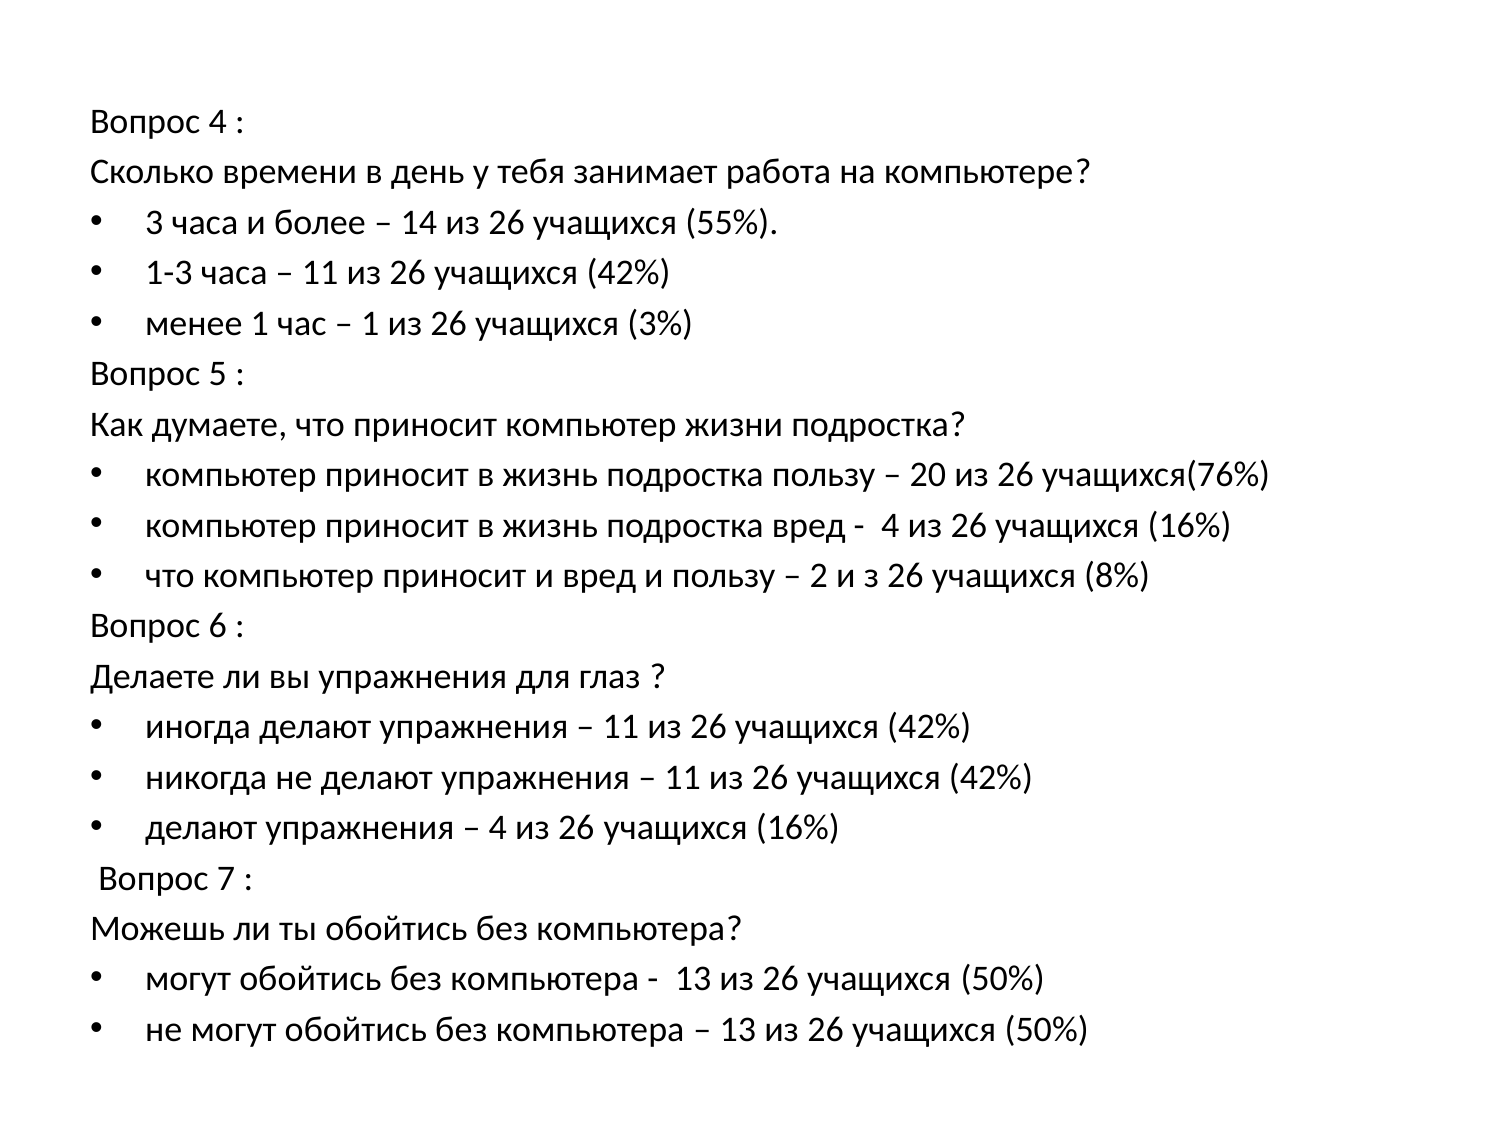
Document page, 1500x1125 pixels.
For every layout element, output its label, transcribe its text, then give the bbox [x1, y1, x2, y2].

list Вопрос 4 : Сколько времени в день у тебя занимает работа на компьютере? 3 часа и более – 14 из 26 учащихся (55%). 1-3 часа – 11 из 26 учащихся (42%) менее 1 час – 1 из 26 учащихся (3%) Вопрос 5 : Как думаете, что приносит компьютер жизни подростка? компьютер приносит в жизнь подростка пользу – 20 из 26 учащихся(76%) компьютер приносит в жизнь подростка вред - 4 из 26 учащихся (16%) что компьютер приносит и вред и пользу – 2 и з 26 учащихся (8%) Вопрос 6 : Делаете ли вы упражнения для глаз ? иногда делают упражнения – 11 из 26 учащихся (42%) никогда не делают упражнения – 11 из 26 учащихся (42%) делают упражнения – 4 из 26 учащихся (16%) Вопрос 7 : Можешь ли ты обойтись без компьютера? могут обойтись без компьютера - 13 из 26 учащихся (50%) не могут обойтись без компьютера – 13 из 26 учащихся (50%) [75, 90, 1425, 1059]
